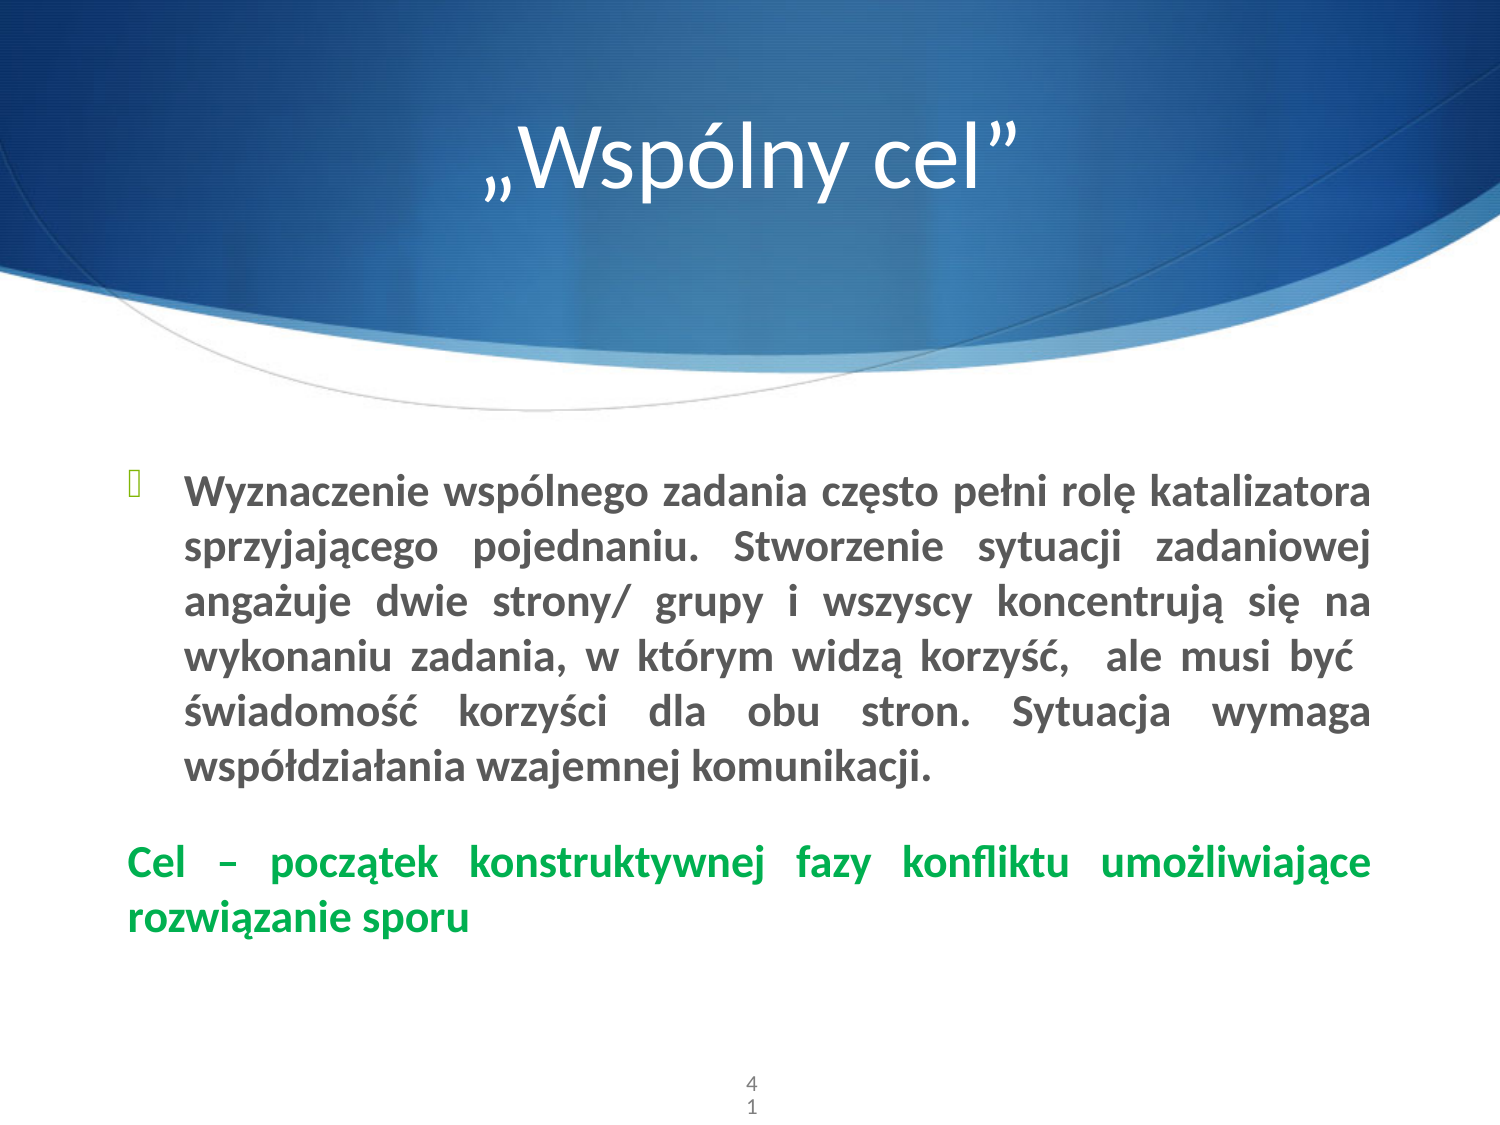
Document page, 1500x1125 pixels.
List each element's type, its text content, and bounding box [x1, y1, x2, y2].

picture [0, 0, 1500, 1125]
slide_number 41 [730, 1062, 769, 1103]
list Wyznaczenie wspólnego zadania często pełni rolę katalizatora sprzyjającego pojednaniu. Stworzenie sytuacji zadaniowej angażuje dwie strony/ grupy i wszyscy koncentrują się na wykonaniu zadania, w którym widzą korzyść, ale musi być świadomość korzyści dla obu stron. Sytuacja wymaga współdziałania wzajemnej komunikacji. Cel – początek konstruktywnej fazy konfliktu umożliwiające rozwiązanie sporu [121, 454, 1379, 991]
title „Wspólny cel” [75, 0, 1425, 301]
